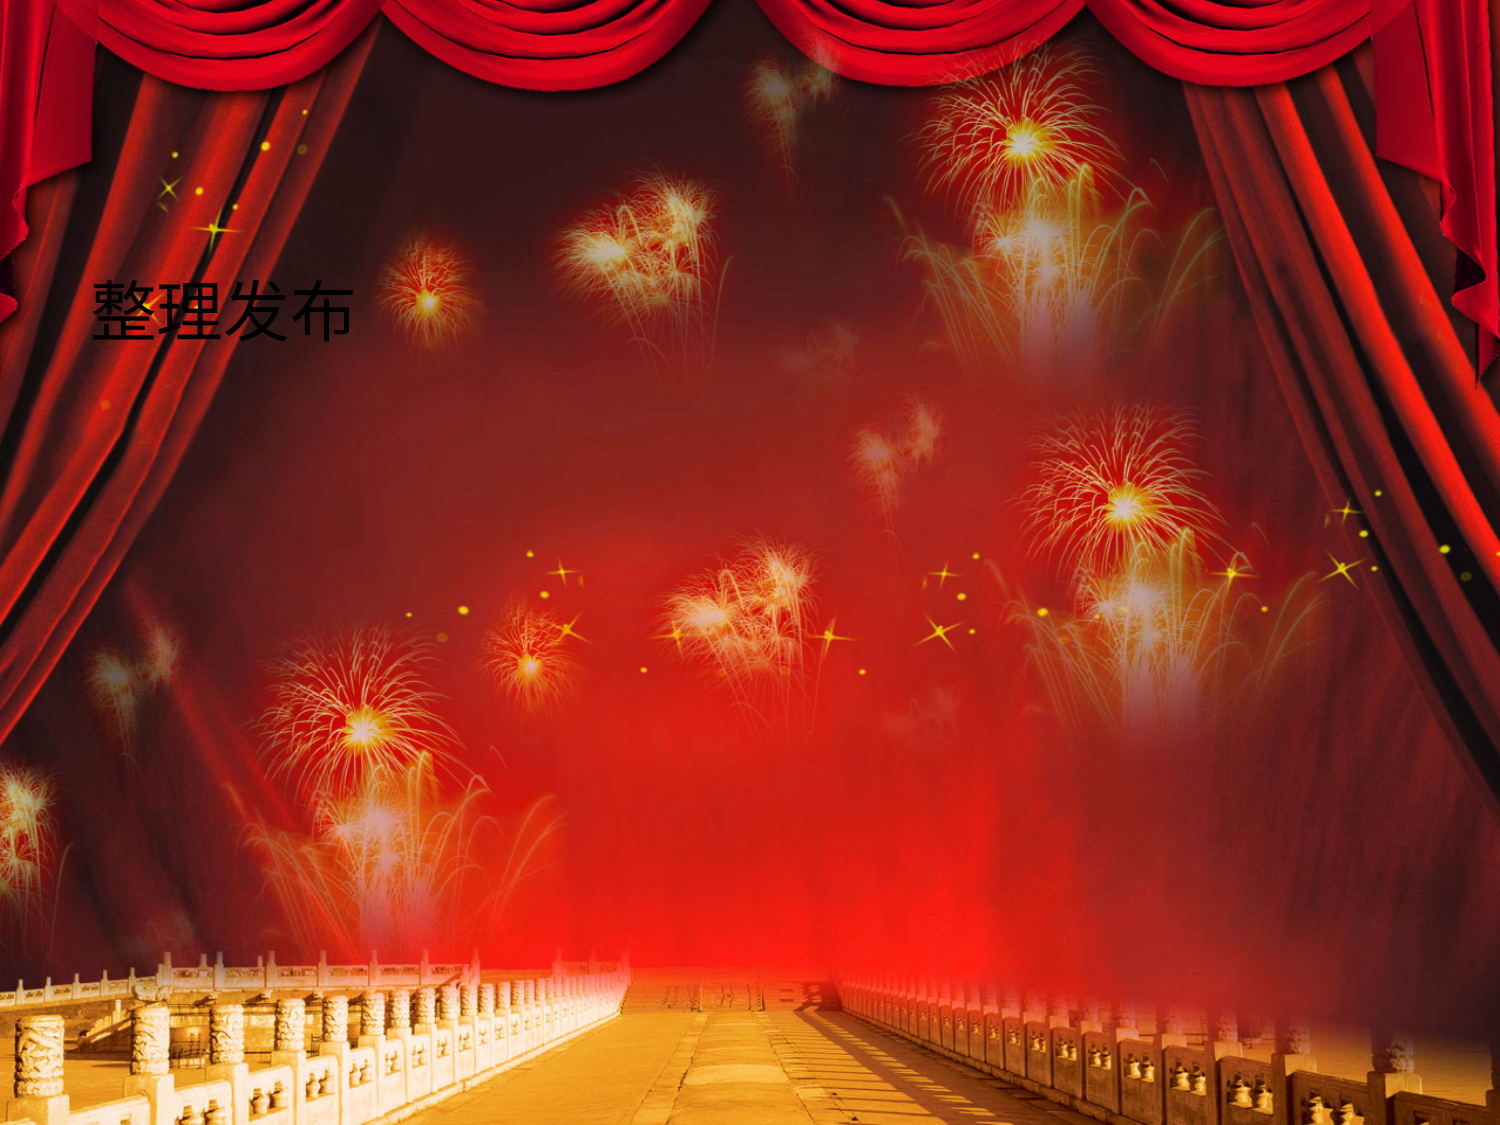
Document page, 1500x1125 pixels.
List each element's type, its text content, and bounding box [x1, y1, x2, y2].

picture [0, 0, 1500, 1125]
list 整理发布 [74, 261, 1426, 1006]
